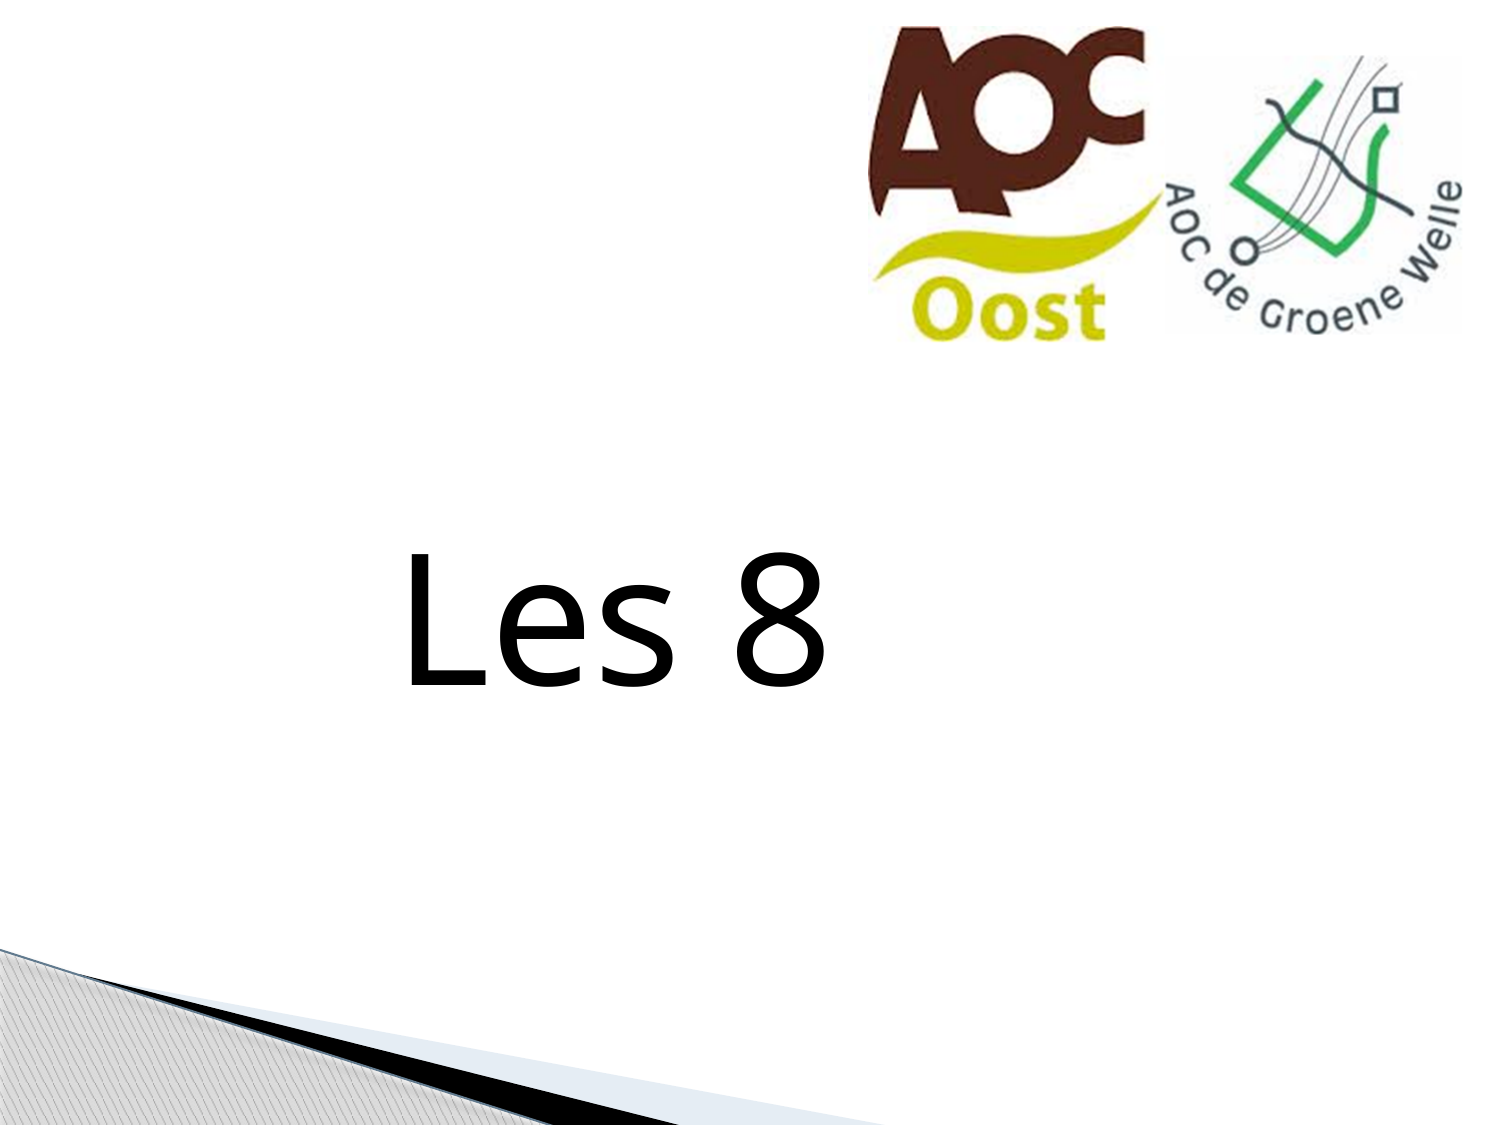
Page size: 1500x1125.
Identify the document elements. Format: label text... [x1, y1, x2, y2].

list Les 8 [75, 267, 1425, 986]
picture [867, 26, 1473, 365]
